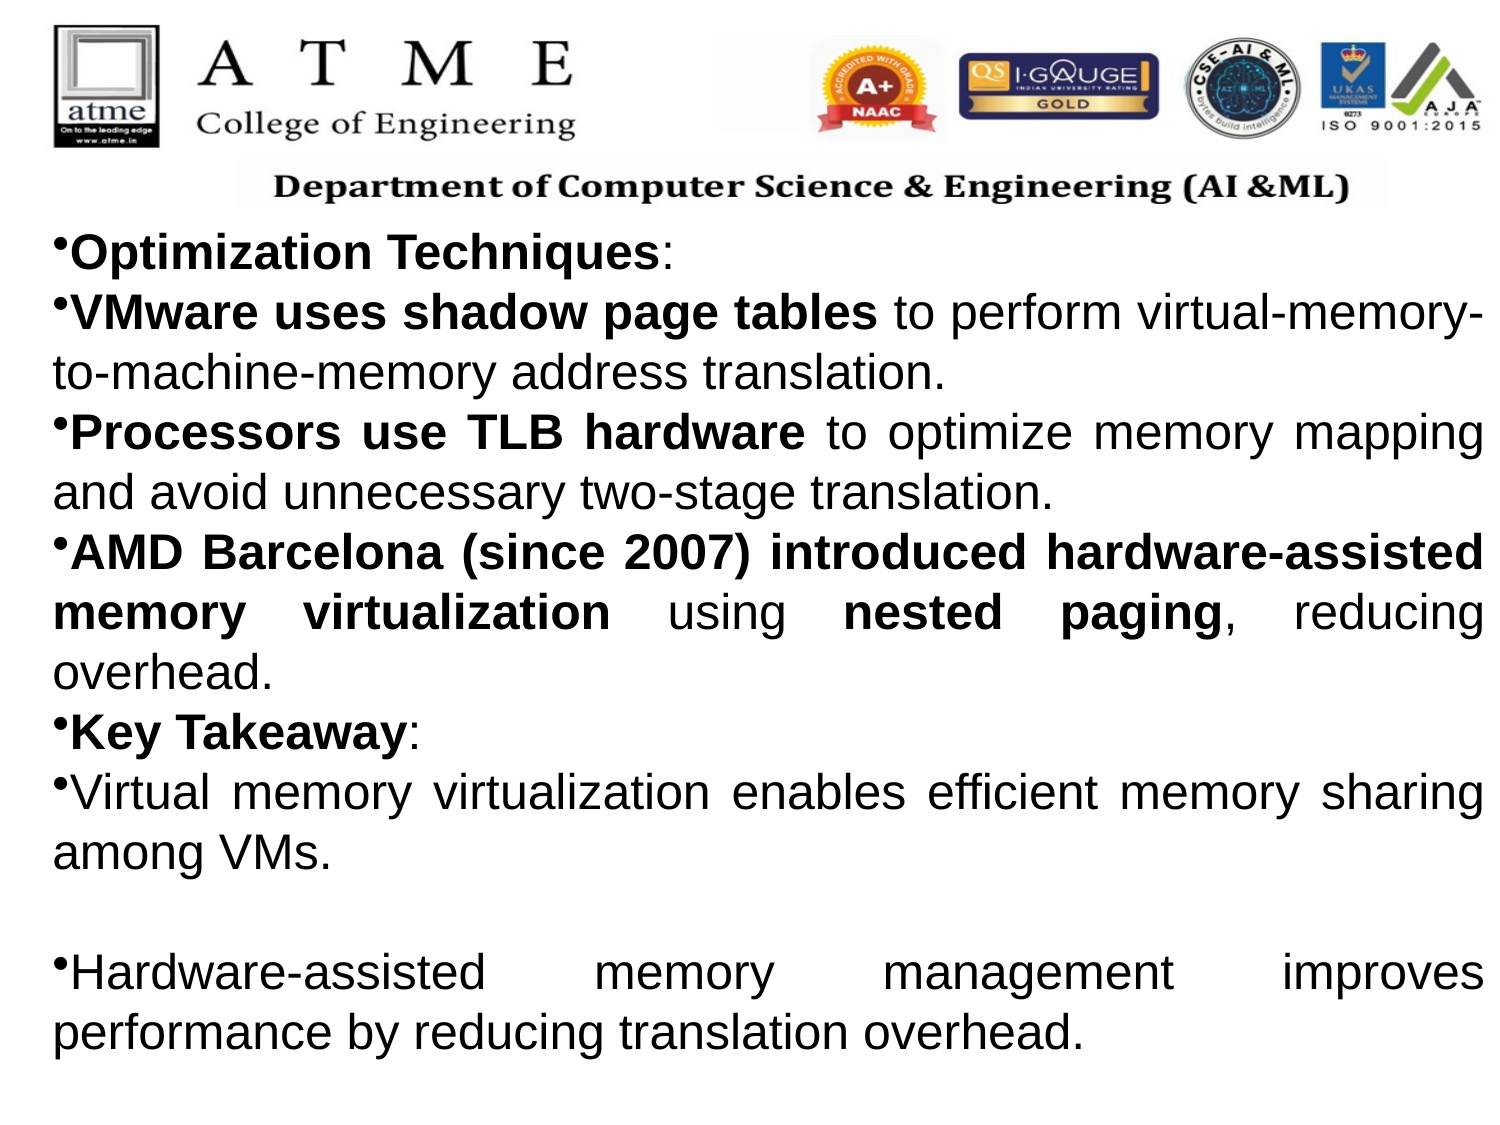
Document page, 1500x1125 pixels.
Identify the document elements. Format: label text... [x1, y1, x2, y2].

text_box Optimization Techniques: VMware uses shadow page tables to perform virtual-memory-to-machine-memory address translation. Processors use TLB hardware to optimize memory mapping and avoid unnecessary two-stage translation. AMD Barcelona (since 2007) introduced hardware-assisted memory virtualization using nested paging, reducing overhead. Key Takeaway: Virtual memory virtualization enables efficient memory sharing among VMs. Hardware-assisted memory management improves performance by reducing translation overhead. [37, 232, 1500, 1125]
picture [24, 0, 1500, 226]
